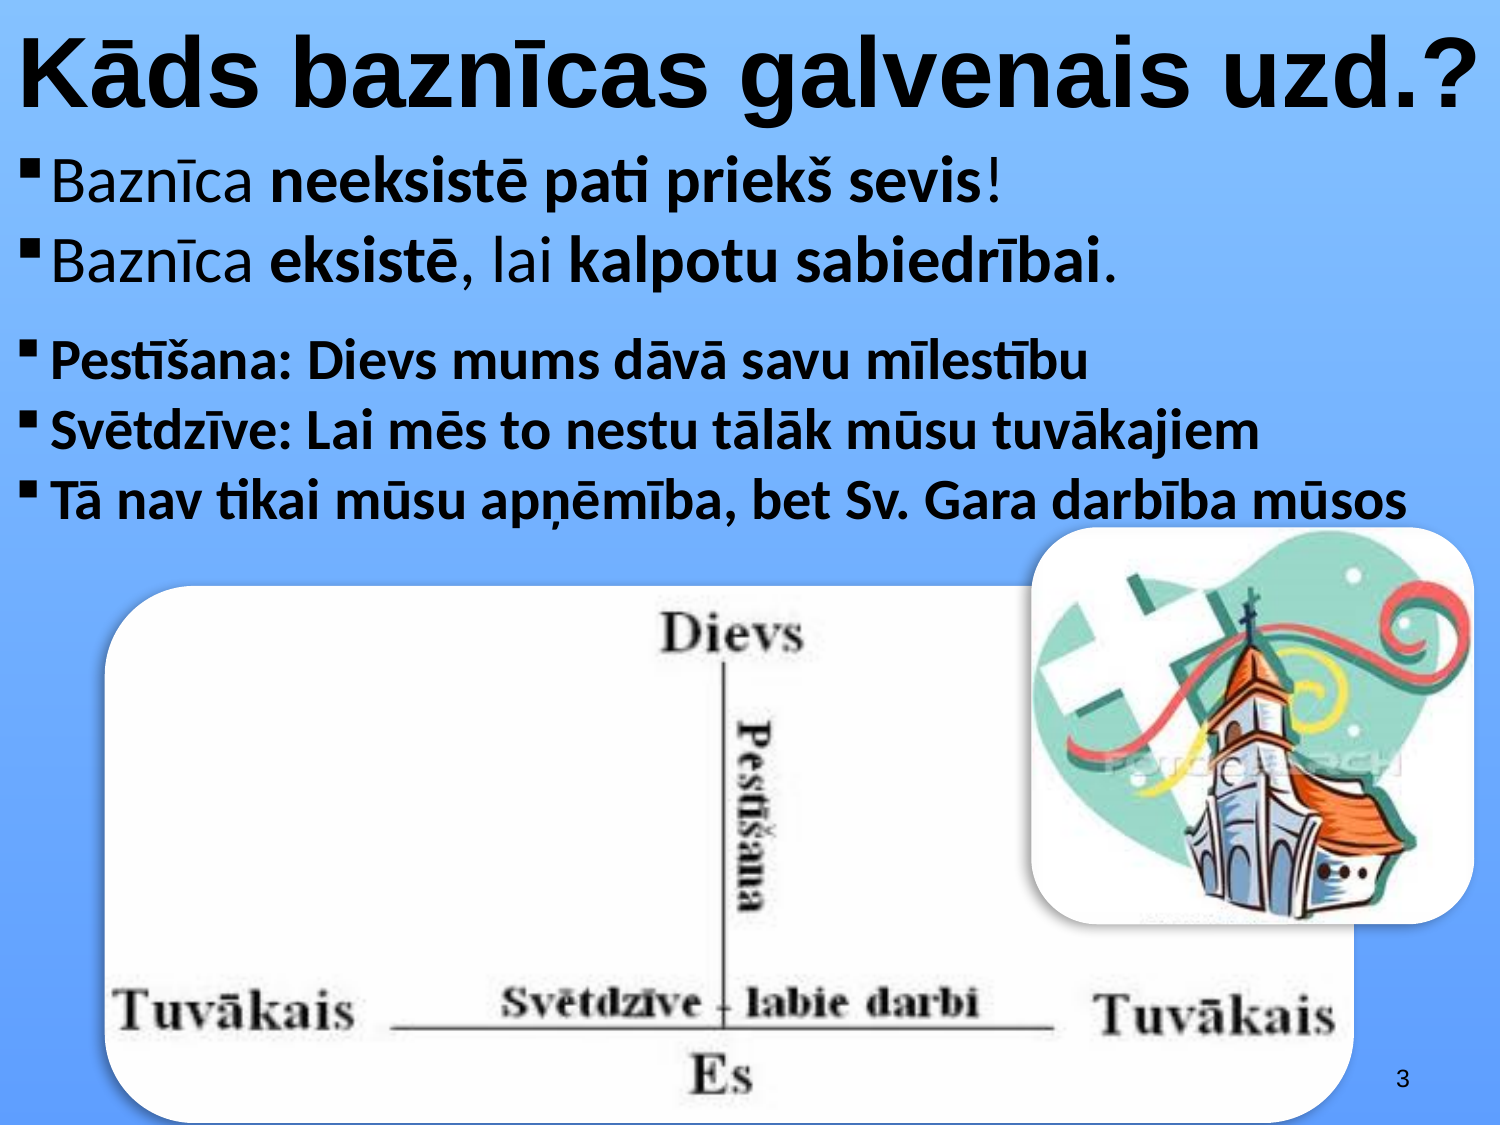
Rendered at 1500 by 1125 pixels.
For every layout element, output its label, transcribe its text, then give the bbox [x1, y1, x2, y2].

text_box Baznīca neeksistē pati priekš sevis! Baznīca eksistē, lai kalpotu sabiedrībai. Pestīšana: Dievs mums dāvā savu mīlestību Svētdzīve: Lai mēs to nestu tālāk mūsu tuvākajiem Tā nav tikai mūsu apņēmība, bet Sv. Gara darbība mūsos [0, 128, 1436, 624]
picture [104, 527, 1475, 1124]
text_box Kāds baznīcas galvenais uzd.? [0, 0, 1500, 135]
text_box 3 [1359, 1024, 1425, 1100]
